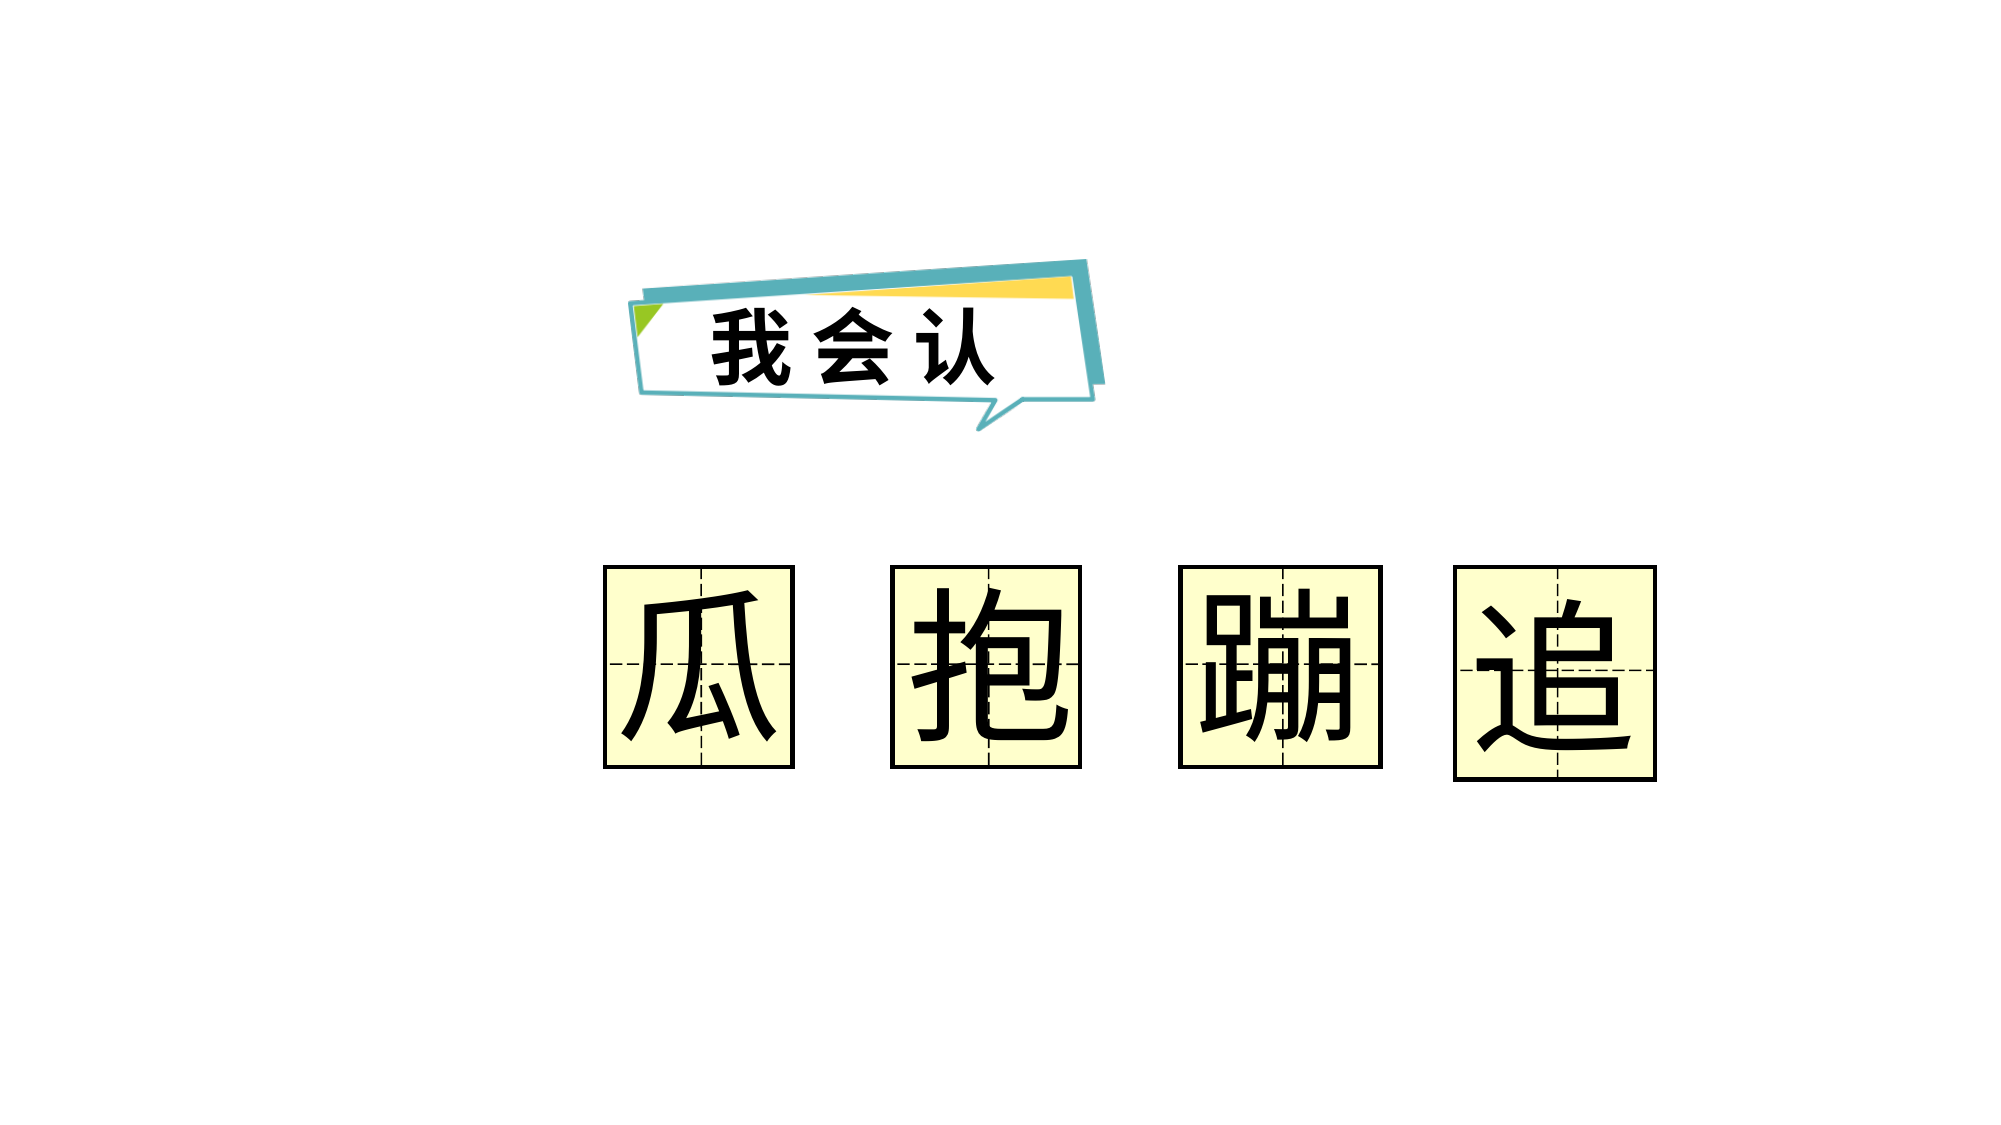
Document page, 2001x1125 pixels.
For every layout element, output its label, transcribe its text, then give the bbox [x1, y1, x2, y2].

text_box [604, 566, 793, 767]
text_box 蹦 [1179, 554, 1355, 770]
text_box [1180, 566, 1381, 767]
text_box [1454, 566, 1655, 780]
text_box 抱 [892, 554, 1101, 770]
text_box 瓜 [592, 554, 805, 770]
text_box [892, 566, 1080, 767]
picture [628, 259, 1106, 432]
